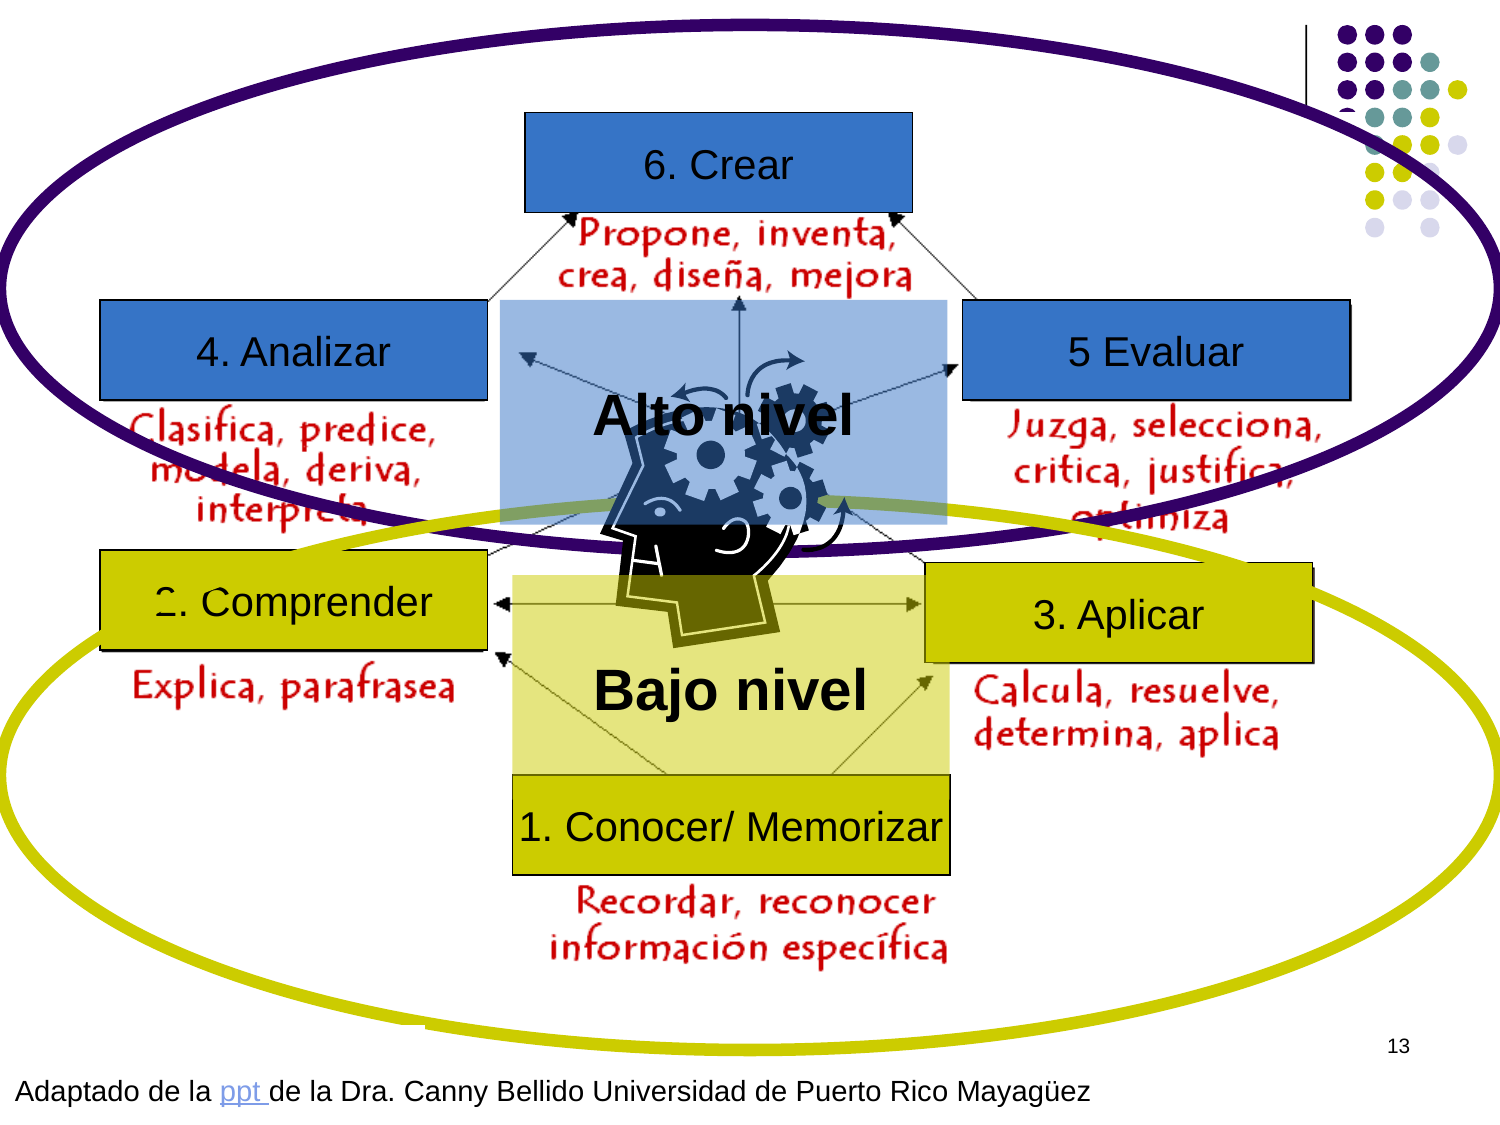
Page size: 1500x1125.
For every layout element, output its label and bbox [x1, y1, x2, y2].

text_box [1362, 136, 1500, 441]
text_box [0, 160, 94, 417]
text_box [198, 24, 1302, 110]
text_box [1362, 616, 1500, 934]
text_box [0, 641, 94, 909]
picture [599, 349, 854, 649]
text_box [265, 985, 1235, 1023]
text_box [99, 112, 1359, 977]
text_box [0, 1024, 1500, 1116]
